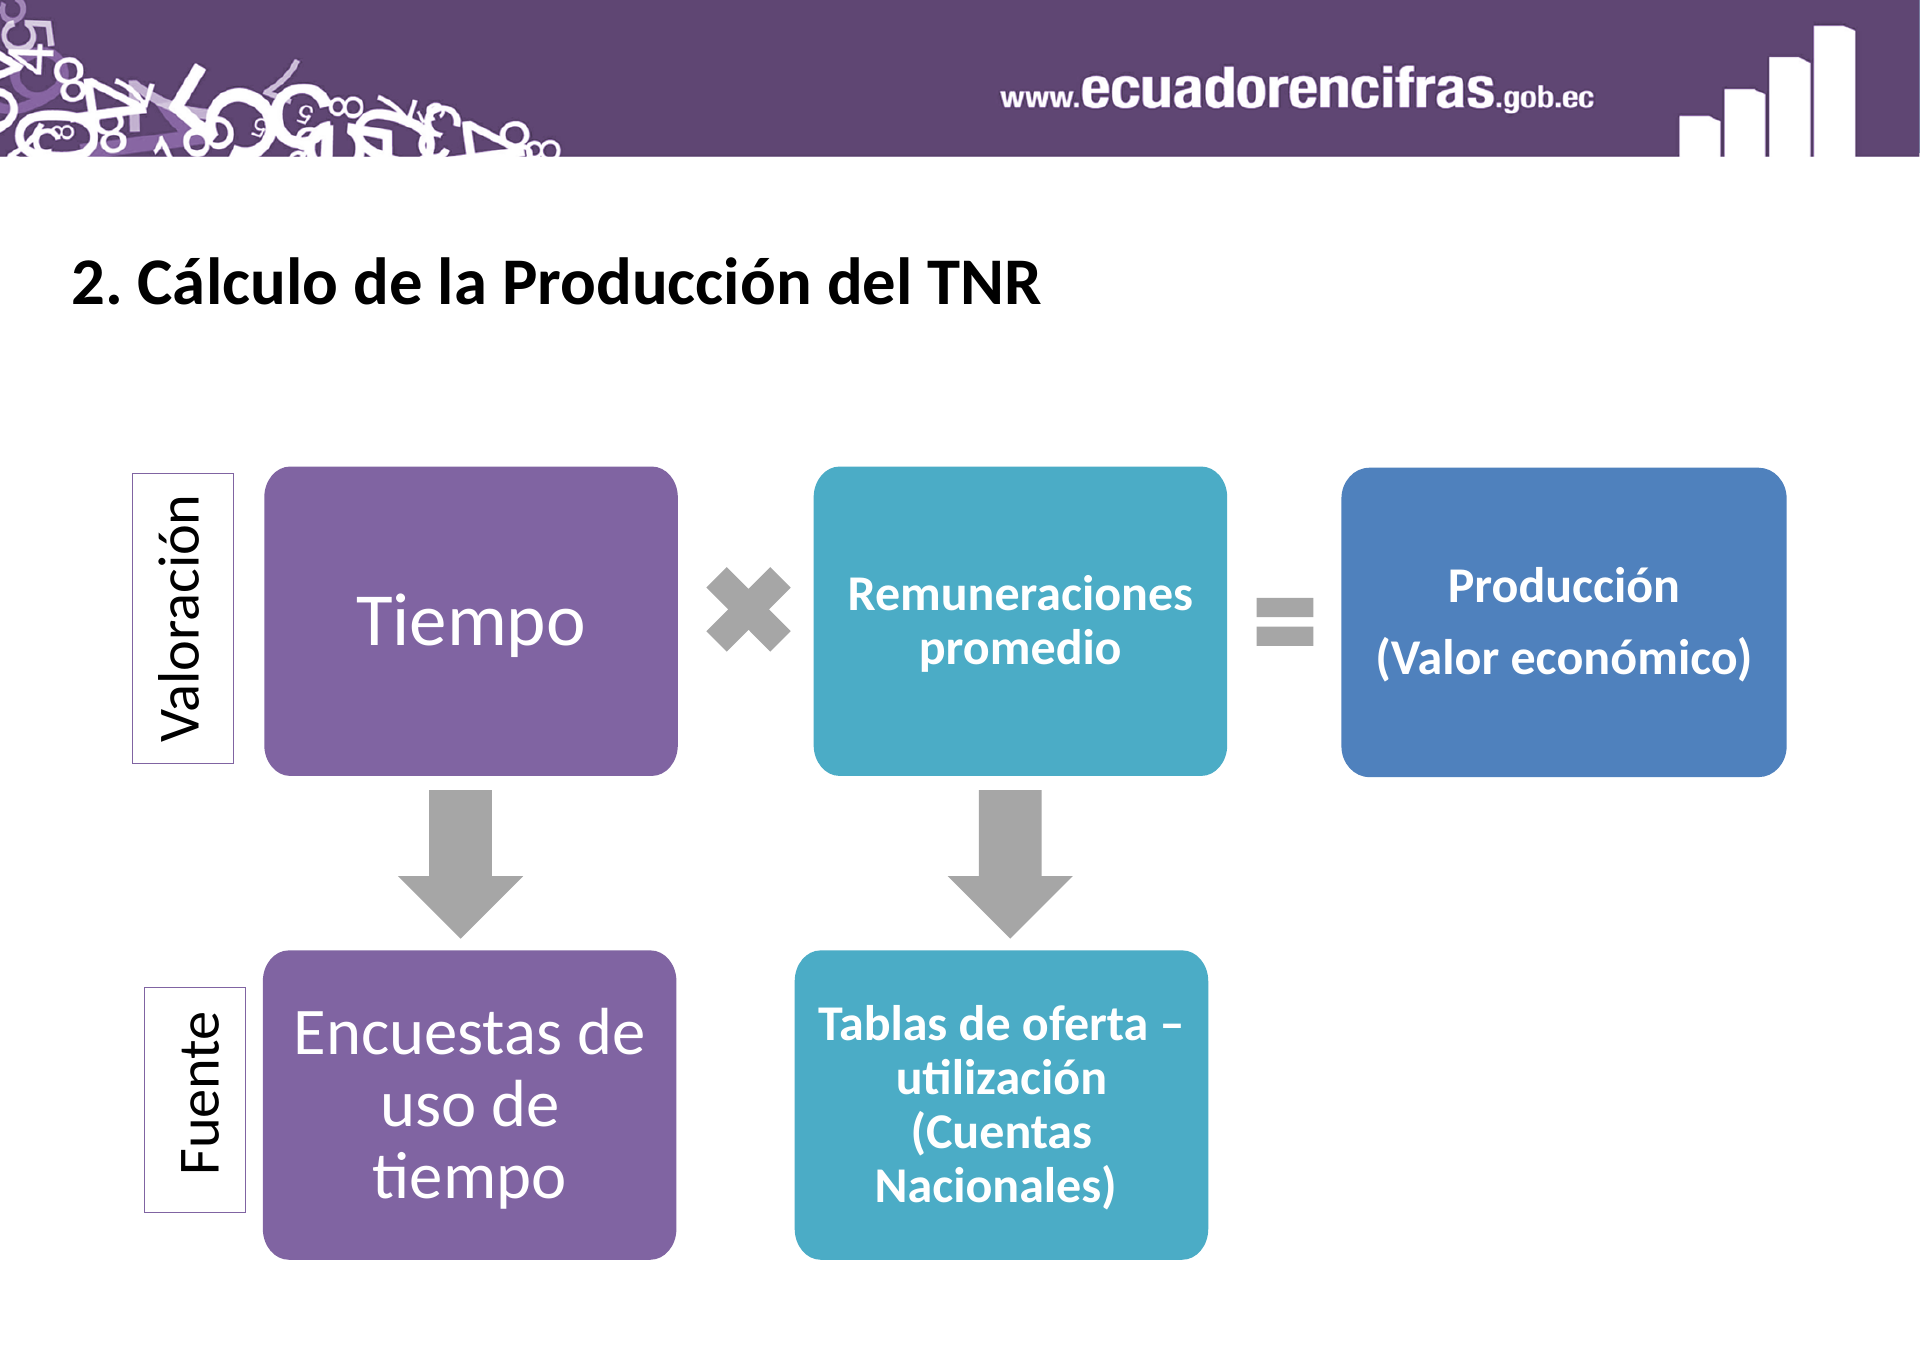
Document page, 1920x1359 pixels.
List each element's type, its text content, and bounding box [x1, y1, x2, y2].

text_box Valoración [132, 473, 234, 764]
text_box 2. Cálculo de la Producción del TNR [56, 230, 1203, 405]
text_box Fuente [144, 987, 246, 1213]
picture [0, 0, 1920, 1359]
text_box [262, 466, 1787, 1260]
